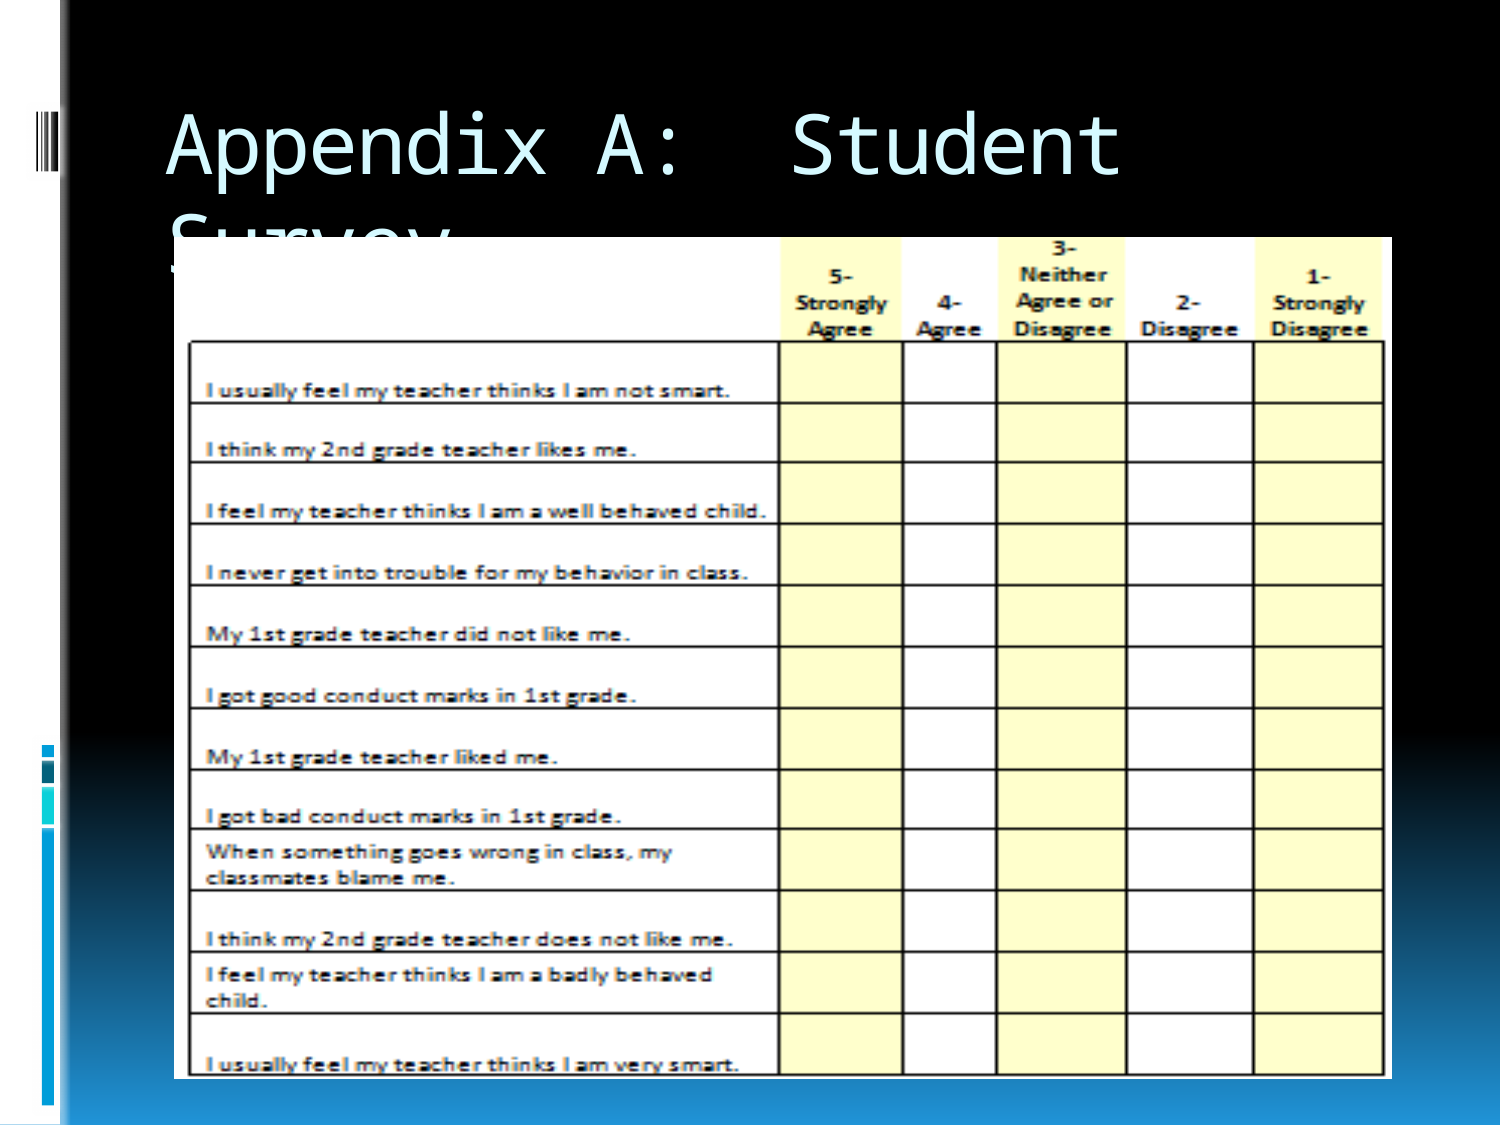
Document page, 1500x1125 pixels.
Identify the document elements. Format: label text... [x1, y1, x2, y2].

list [174, 236, 1393, 1079]
title Appendix A: Student Survey [150, 83, 1425, 200]
